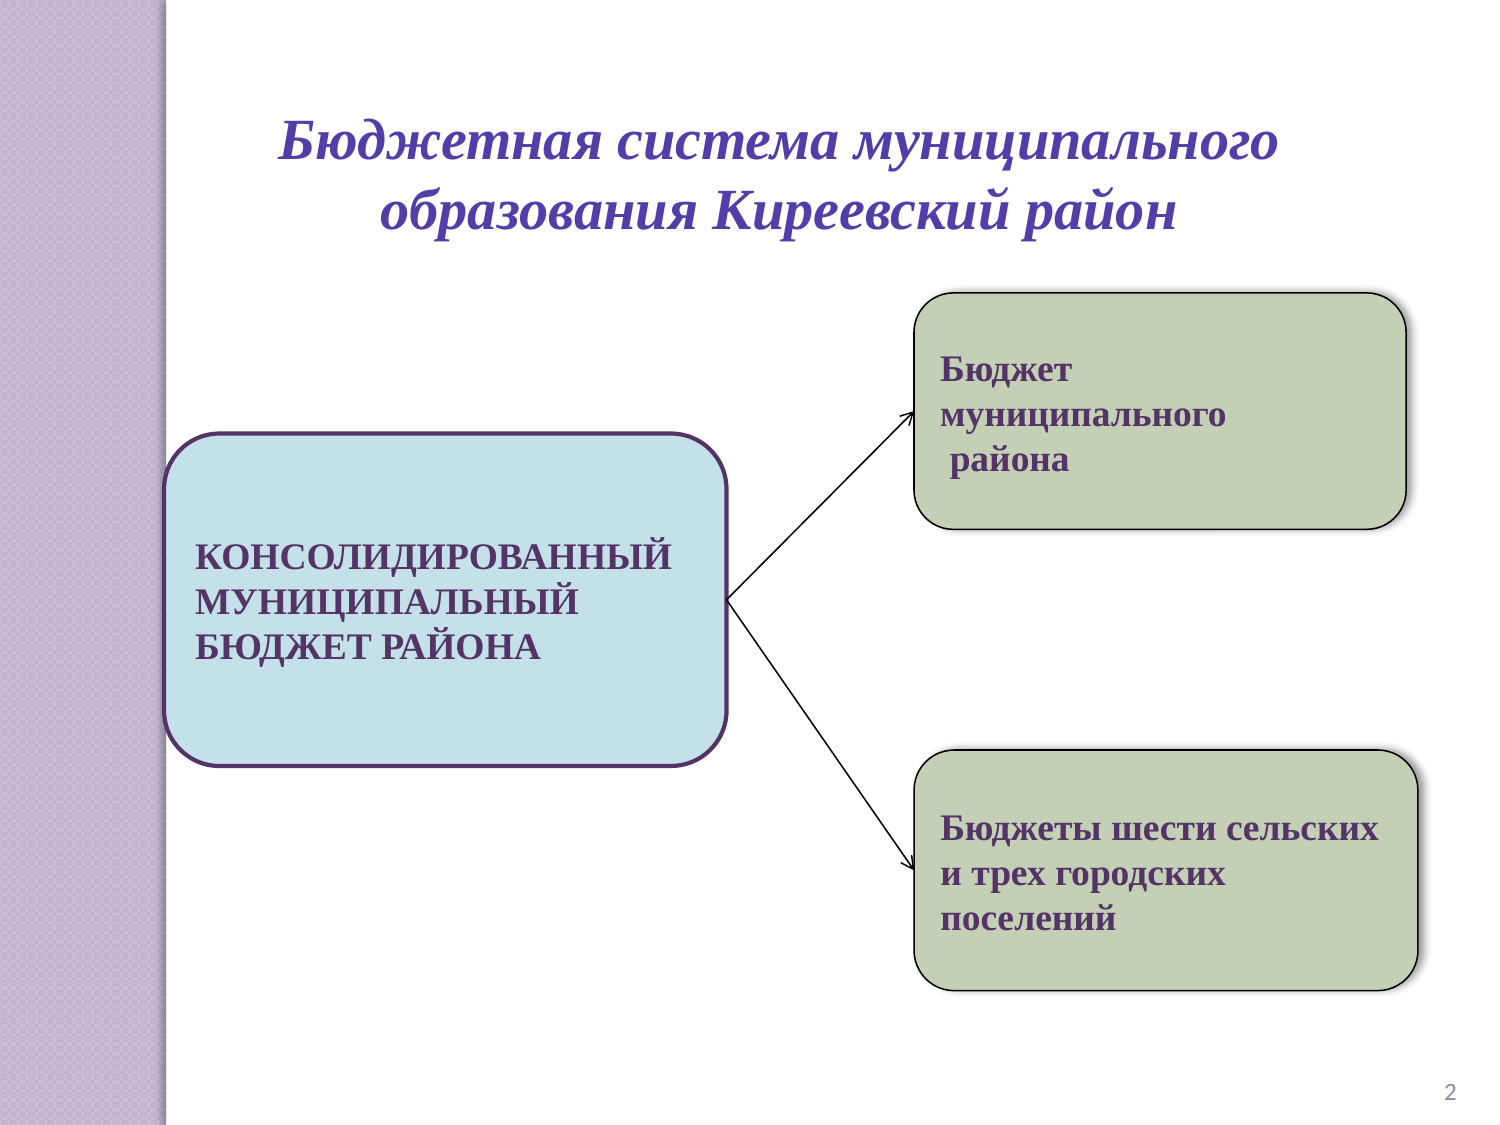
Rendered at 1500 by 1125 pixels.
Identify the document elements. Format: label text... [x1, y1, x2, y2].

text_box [726, 599, 915, 871]
text_box Бюджеты шести сельских и трех городских поселений [914, 750, 1418, 991]
text_box Бюджетная система муниципального образования Киреевский район [187, 93, 1371, 249]
slide_number 2 [1413, 1034, 1488, 1113]
text_box КОНСОЛИДИРОВАННЫЙ МУНИЦИПАЛЬНЫЙ БЮДЖЕТ РАЙОНА [161, 431, 719, 769]
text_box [726, 410, 915, 597]
text_box Бюджет муниципального района [913, 292, 1407, 530]
